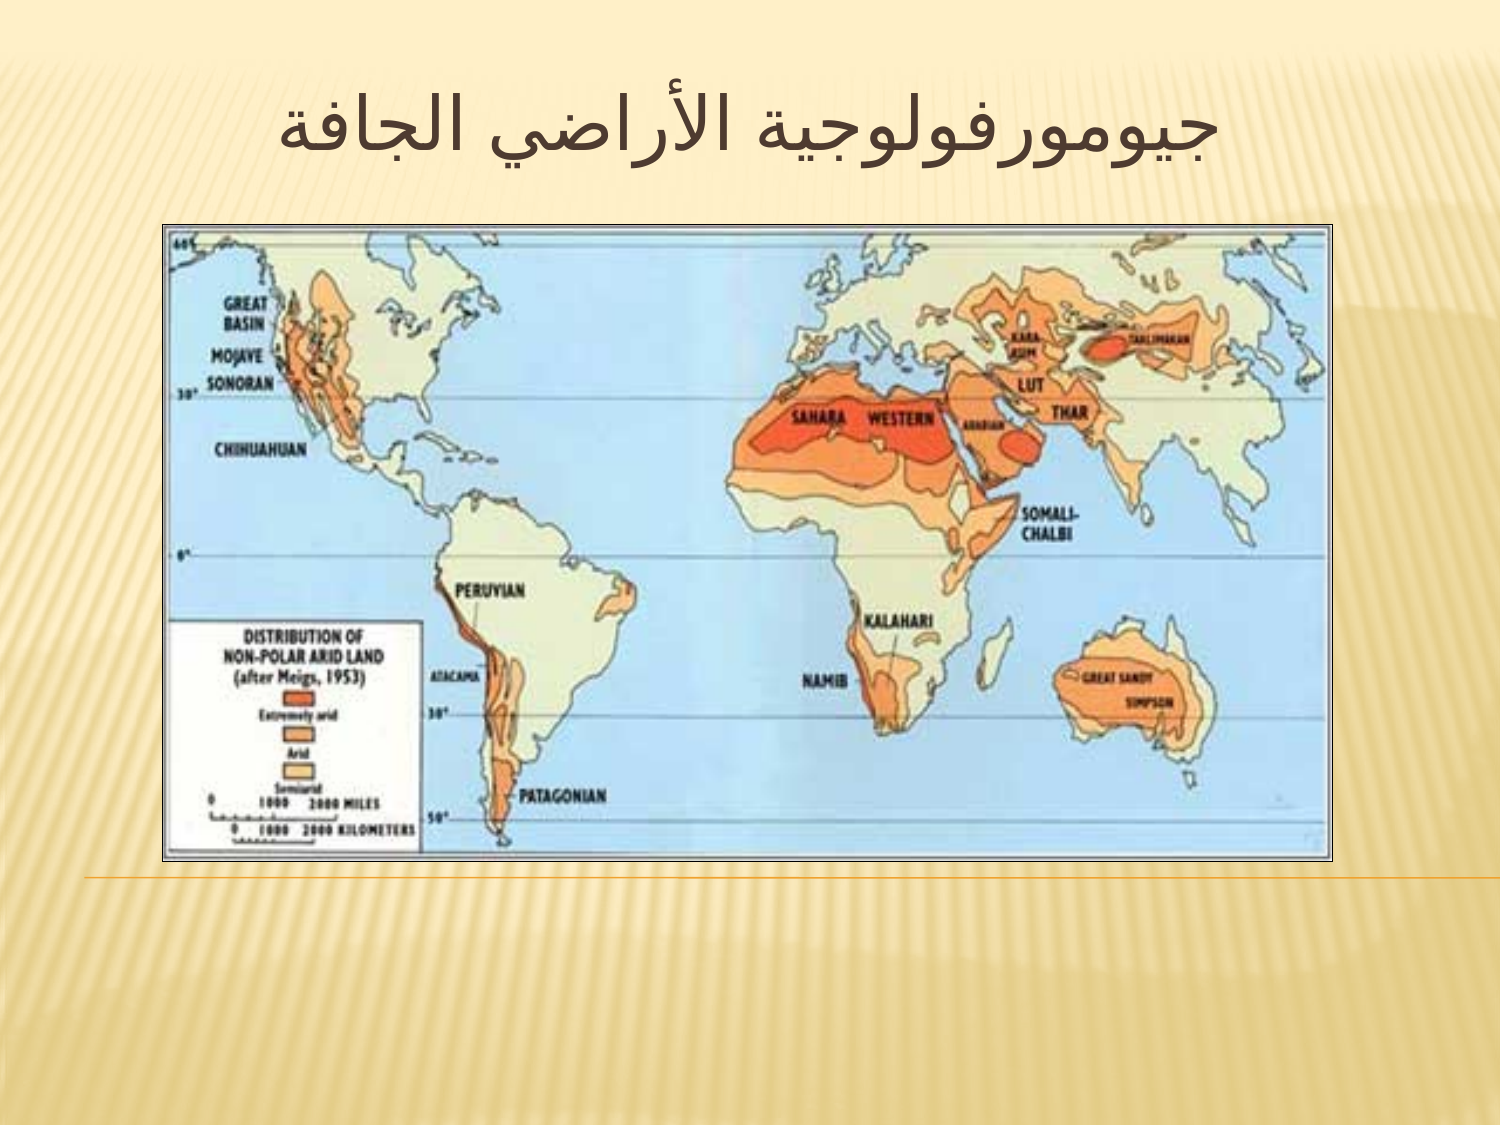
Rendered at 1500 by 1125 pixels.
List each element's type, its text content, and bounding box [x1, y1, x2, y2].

title جيومورفولوجية الأراضي الجافة [56, 75, 1444, 221]
picture [162, 224, 1333, 862]
